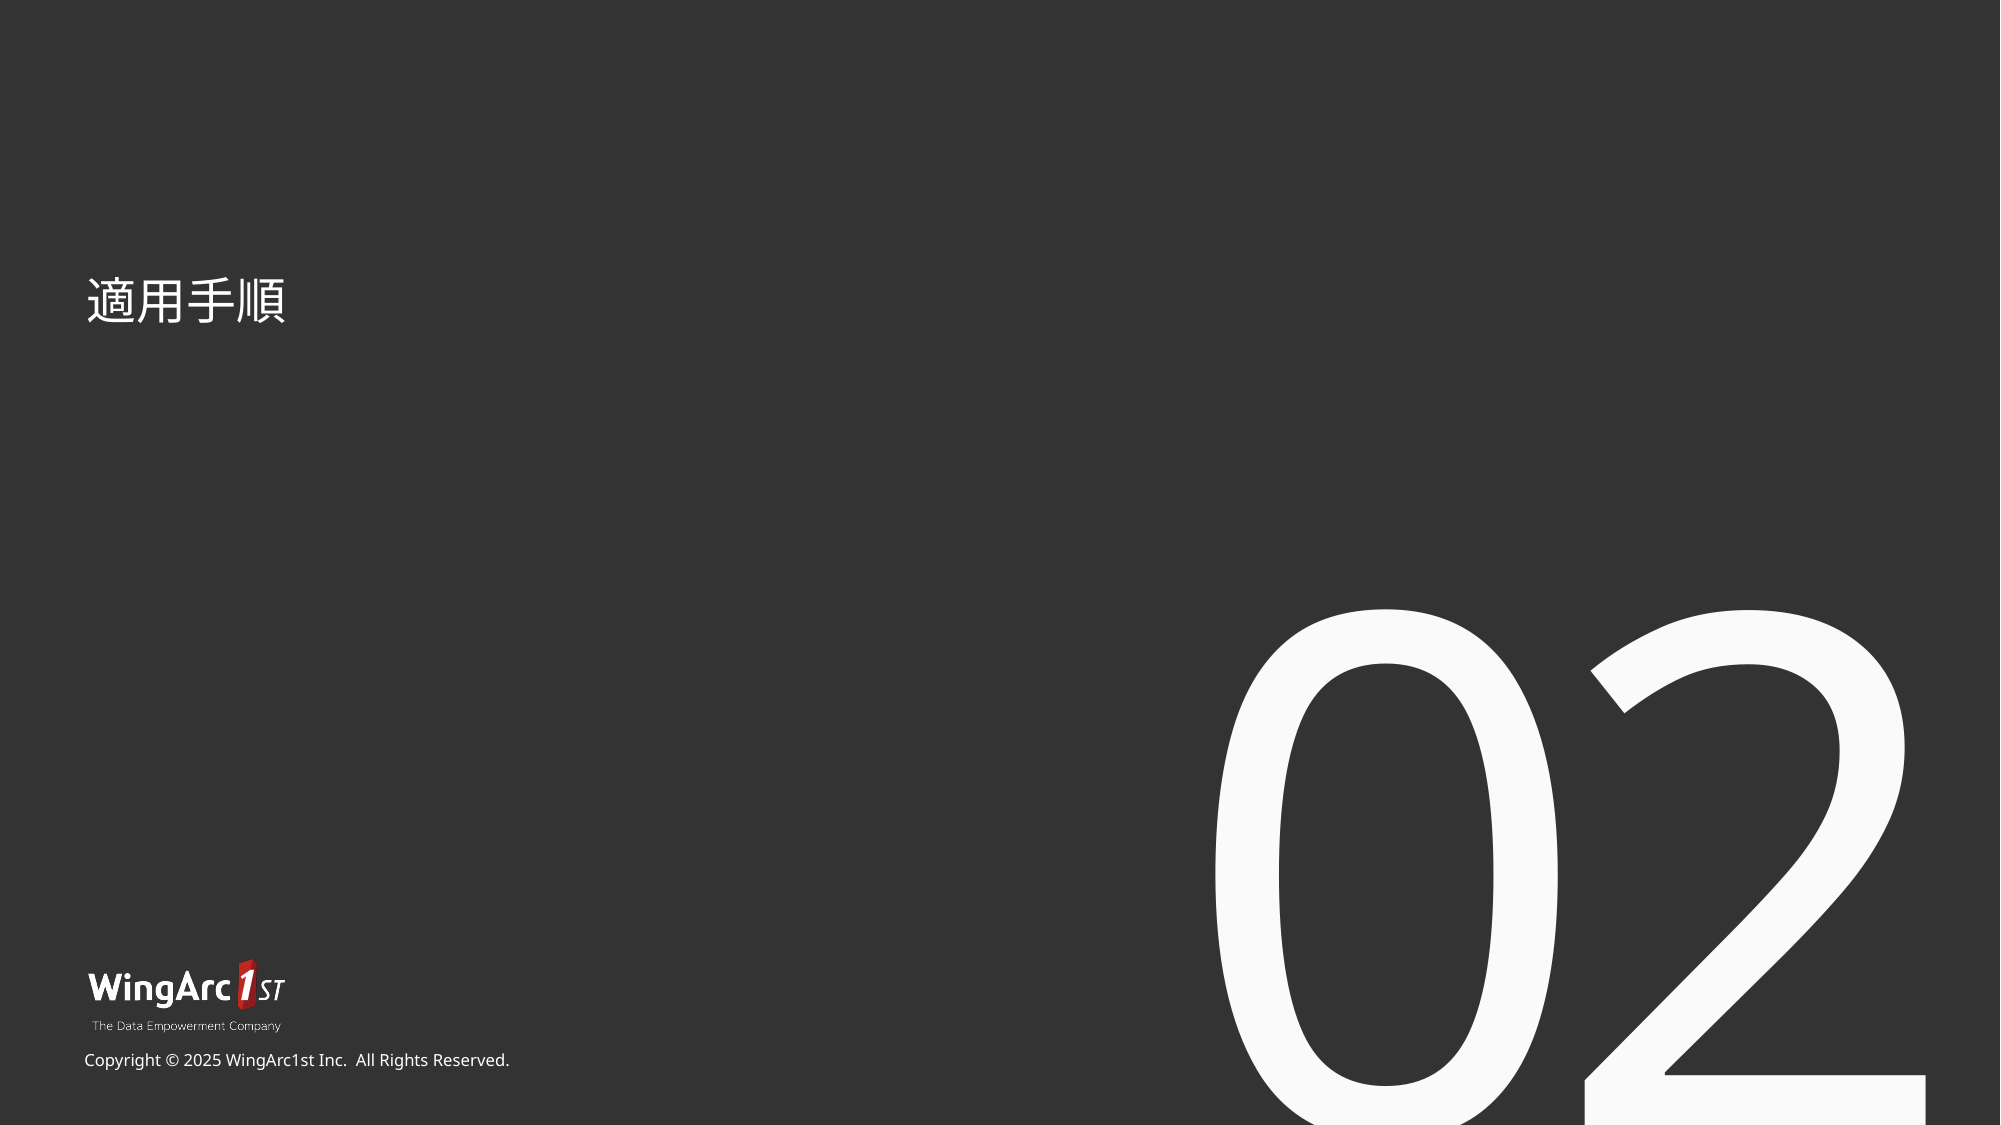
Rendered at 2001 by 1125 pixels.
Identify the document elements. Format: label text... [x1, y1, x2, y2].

title 適用手順 [86, 262, 1178, 338]
text_box 02 [1288, 549, 1980, 1125]
picture [73, 944, 300, 1045]
